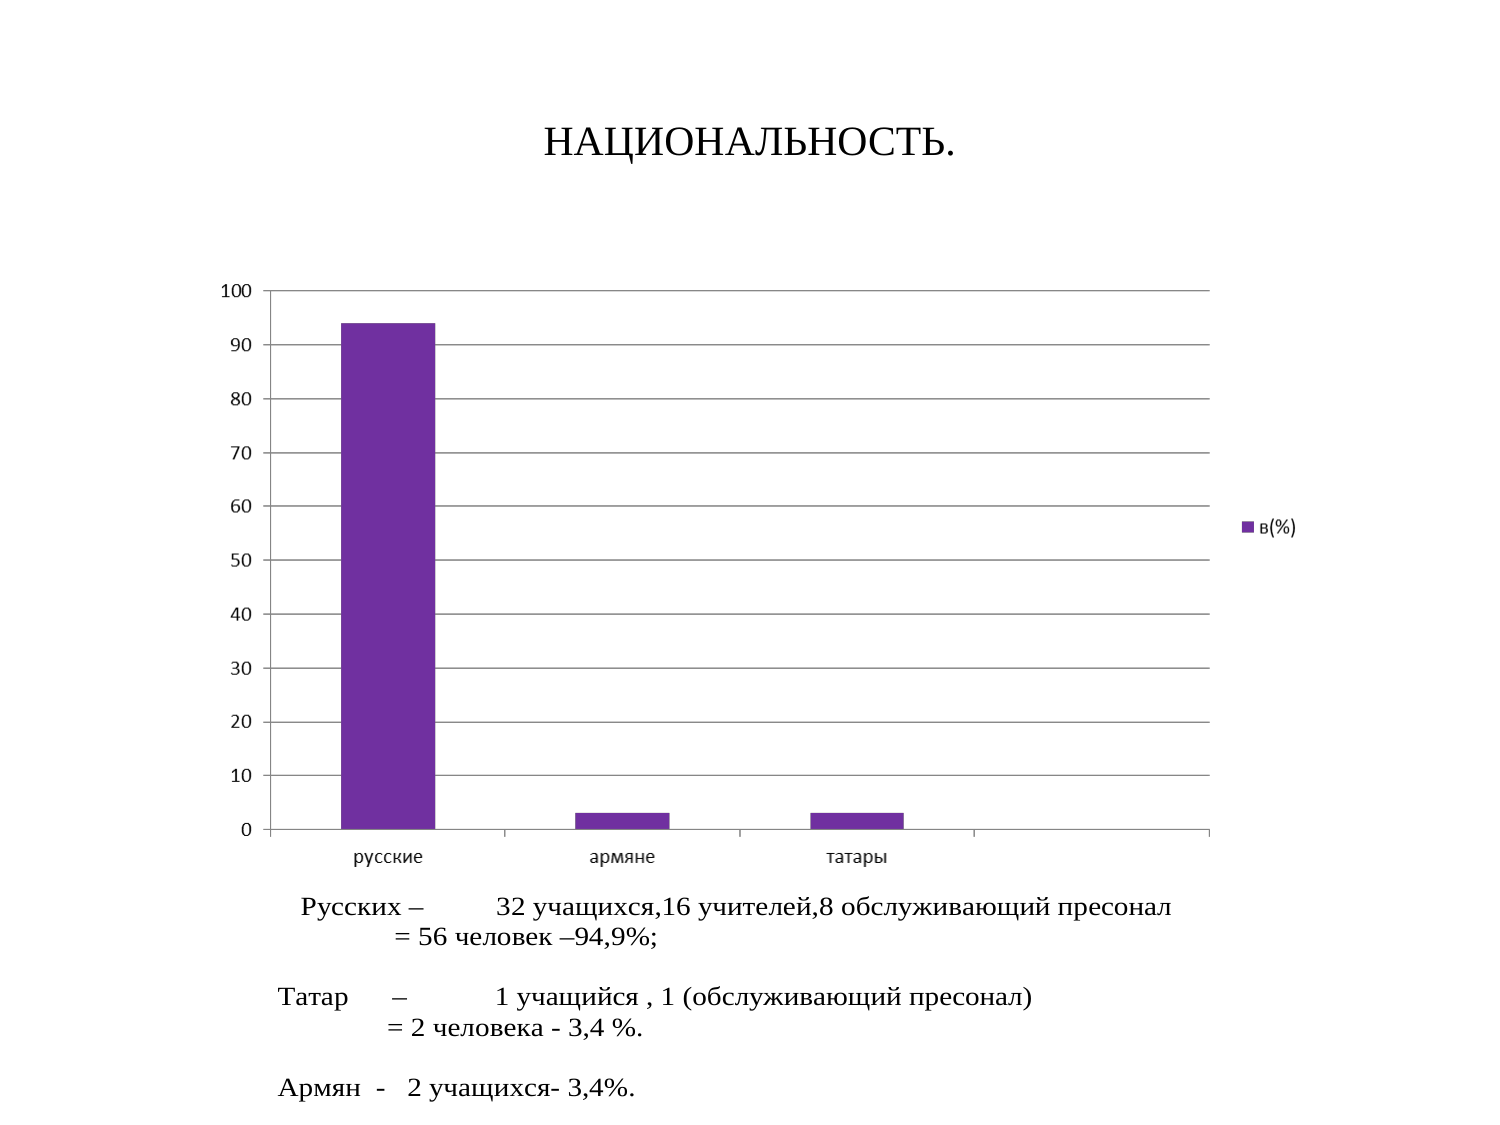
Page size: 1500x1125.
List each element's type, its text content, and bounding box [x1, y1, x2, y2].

title НАЦИОНАЛЬНОСТЬ. [75, 45, 1425, 233]
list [206, 172, 1318, 882]
picture [248, 891, 1222, 1104]
